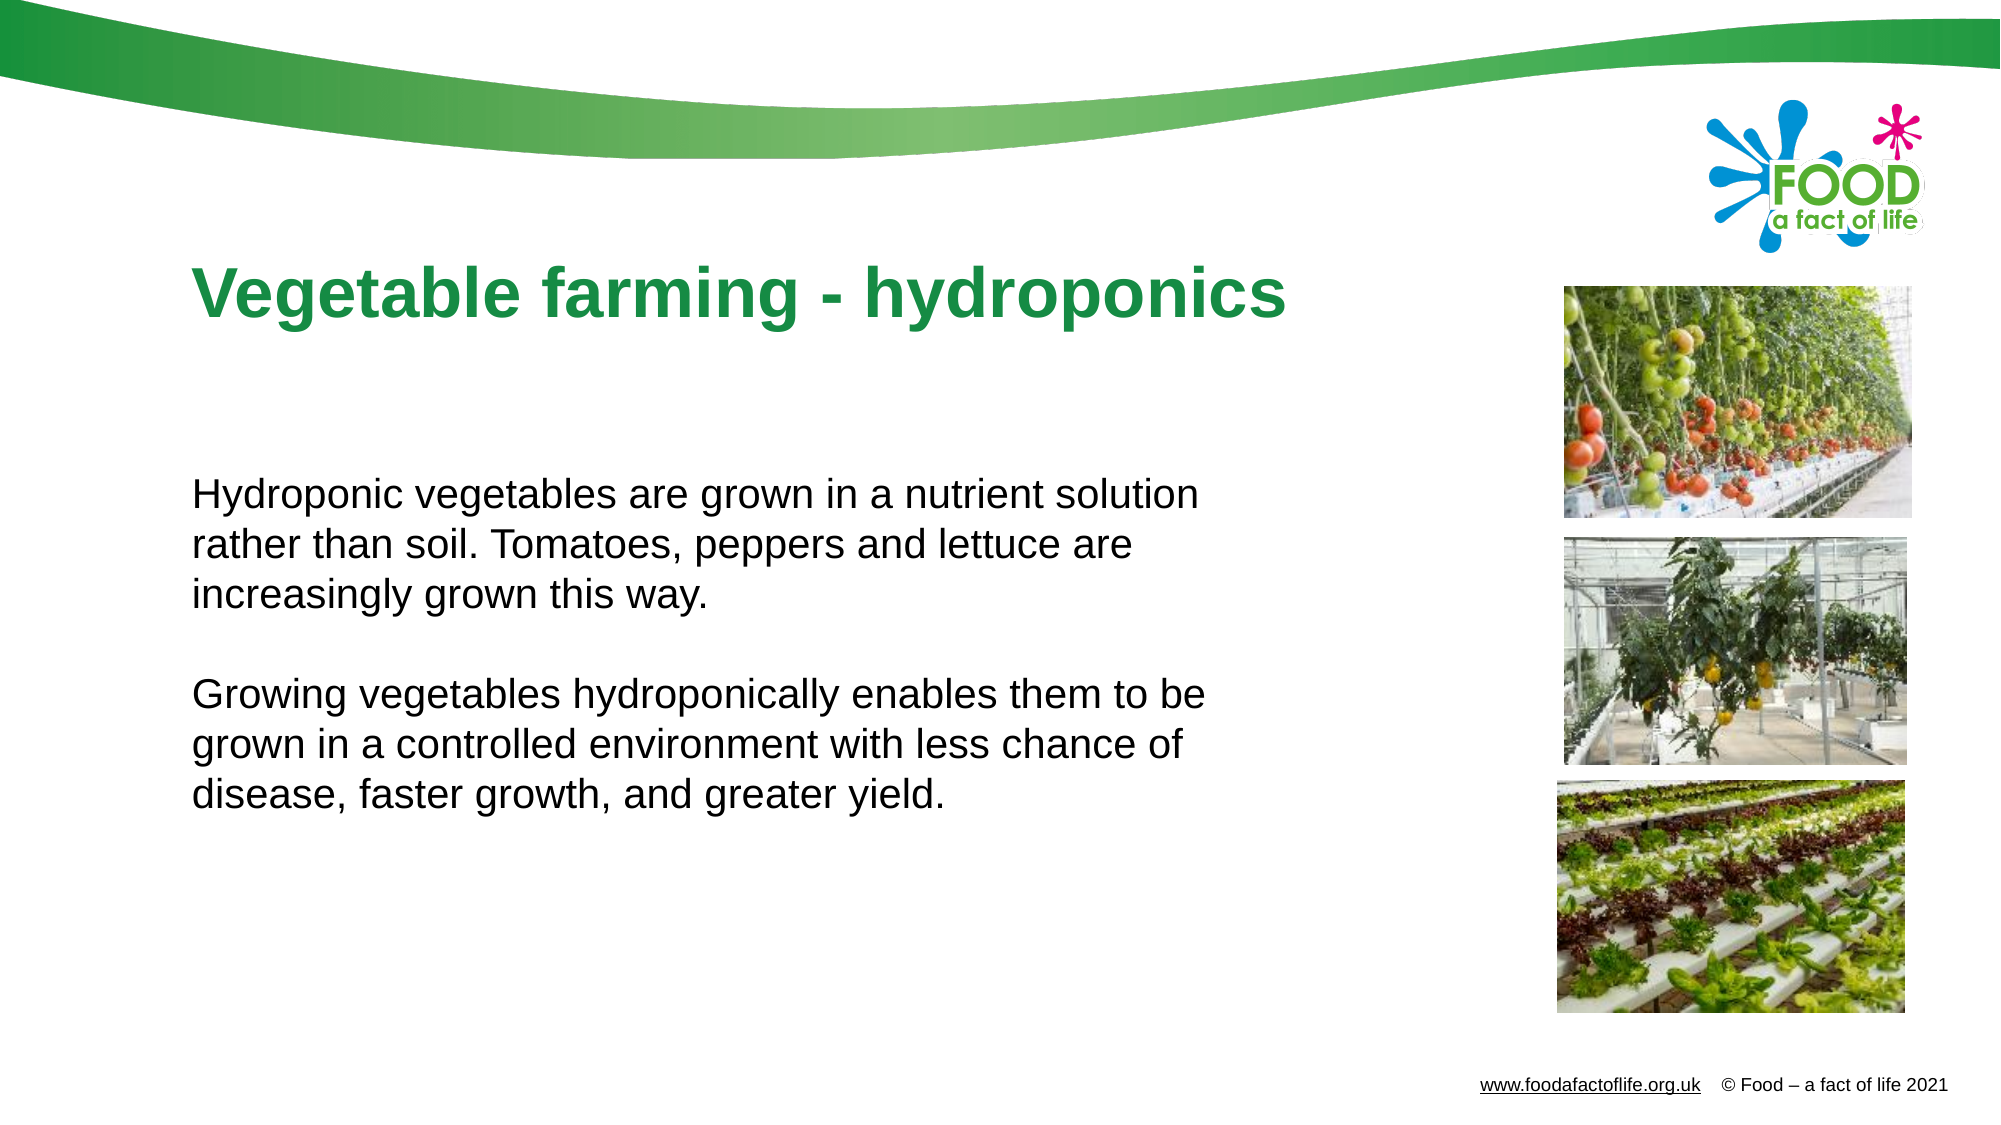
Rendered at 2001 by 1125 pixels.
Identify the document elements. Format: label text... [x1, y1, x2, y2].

picture [0, 0, 2000, 1125]
title Vegetable farming - hydroponics [191, 256, 1787, 375]
subtitle Hydroponic vegetables are grown in a nutrient solution rather than soil. Tomatoes, peppers and lettuce are increasingly grown this way. Growing vegetables hydroponically enables them to be grown in a controlled environment with less chance of disease, faster growth, and greater yield. [191, 421, 1225, 1013]
